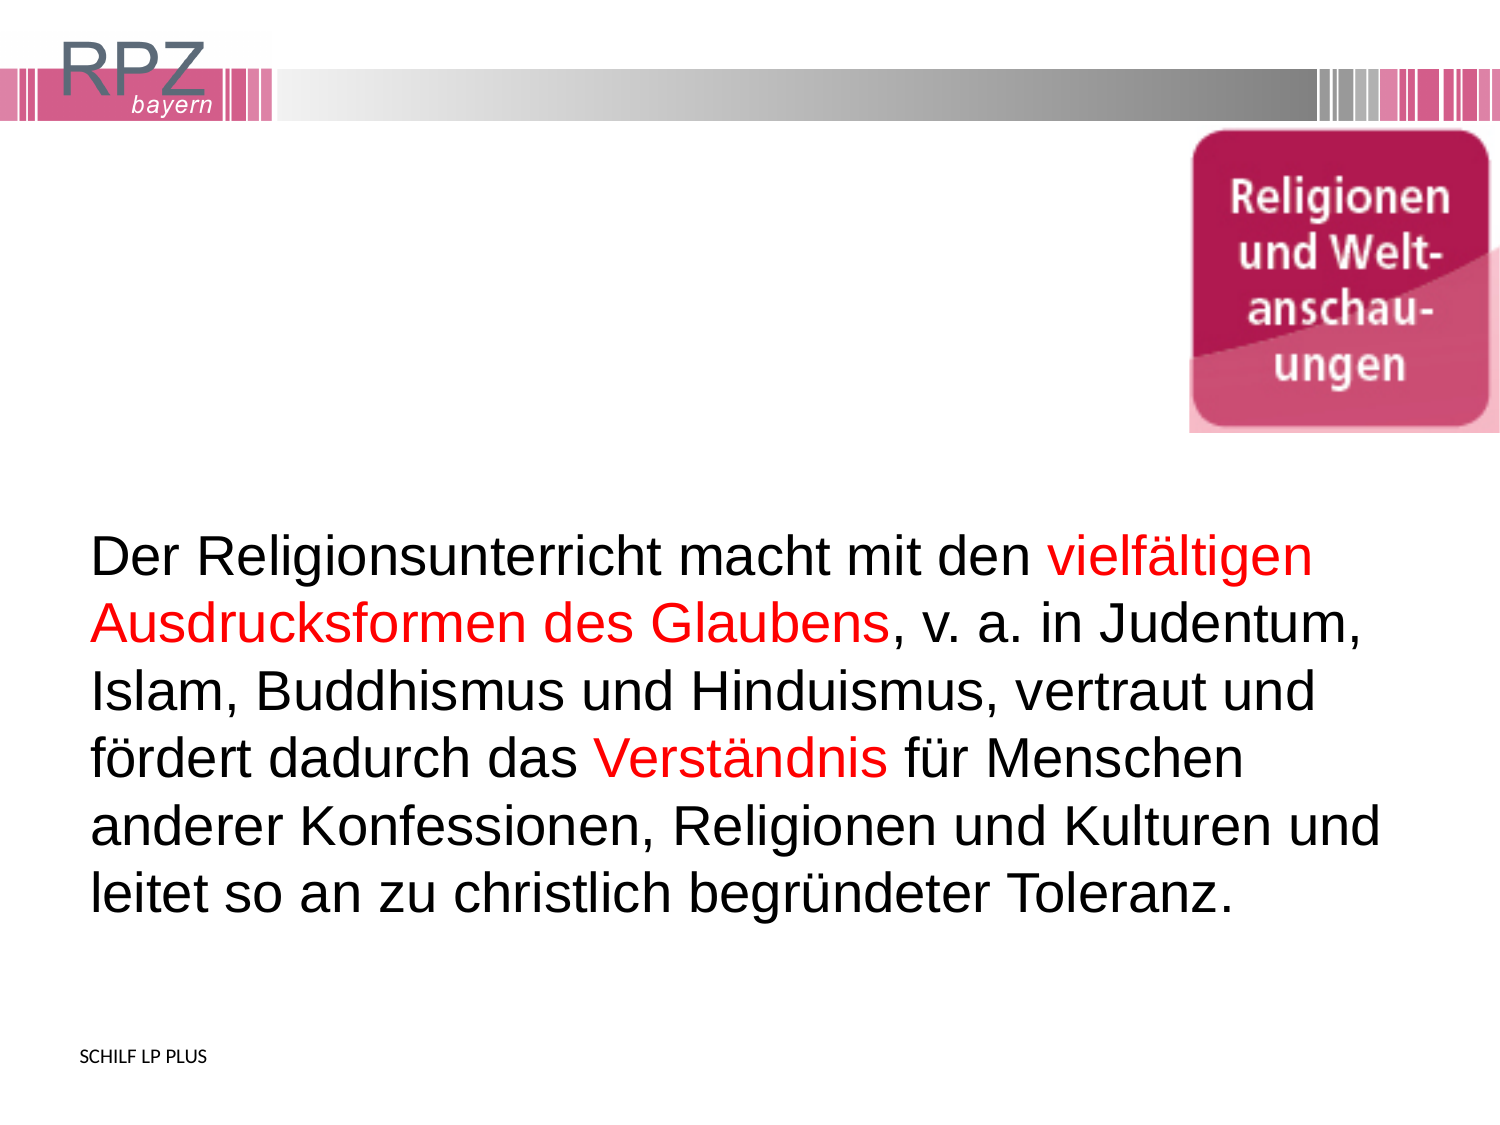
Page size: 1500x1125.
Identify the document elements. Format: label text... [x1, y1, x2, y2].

picture [1319, 69, 1379, 121]
picture [0, 31, 272, 121]
picture [1443, 69, 1500, 121]
picture [1189, 125, 1500, 433]
picture [1380, 69, 1439, 121]
list Der Religionsunterricht macht mit den vielfältigen Ausdrucksformen des Glaubens, v. a. in Judentum, Islam, Buddhismus und Hinduismus, vertraut und fördert dadurch das Verständnis für Menschen anderer Konfessionen, Religionen und Kulturen und leitet so an zu christlich begründeter Toleranz. [75, 262, 1425, 1005]
